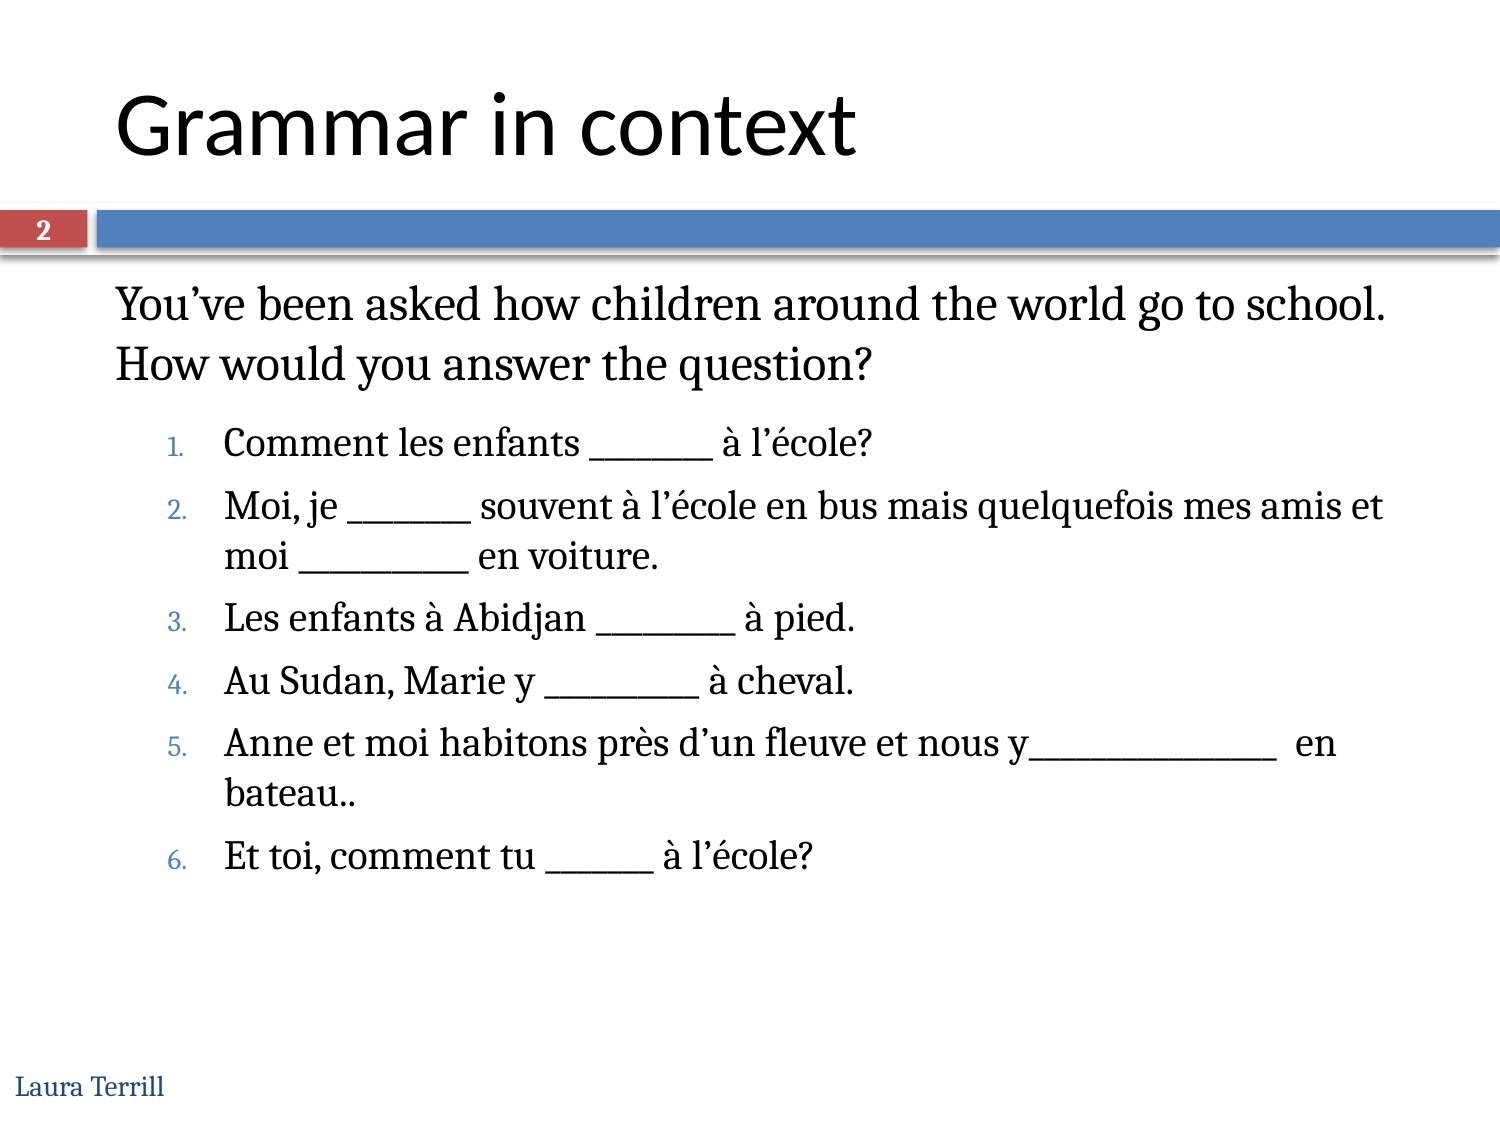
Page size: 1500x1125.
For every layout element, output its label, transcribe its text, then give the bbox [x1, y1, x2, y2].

slide_number 2 [0, 208, 88, 249]
list You’ve been asked how children around the world go to school. How would you answer the question? Comment les enfants ________ à l’école? Moi, je ________ souvent à l’école en bus mais quelquefois mes amis et moi ___________ en voiture. Les enfants à Abidjan _________ à pied. Au Sudan, Marie y __________ à cheval. Anne et moi habitons près d’un fleuve et nous y________________ en bateau.. Et toi, comment tu _______ à l’école? [100, 262, 1438, 1000]
title Grammar in context [100, 37, 1438, 200]
footer Laura Terrill [0, 1054, 890, 1115]
